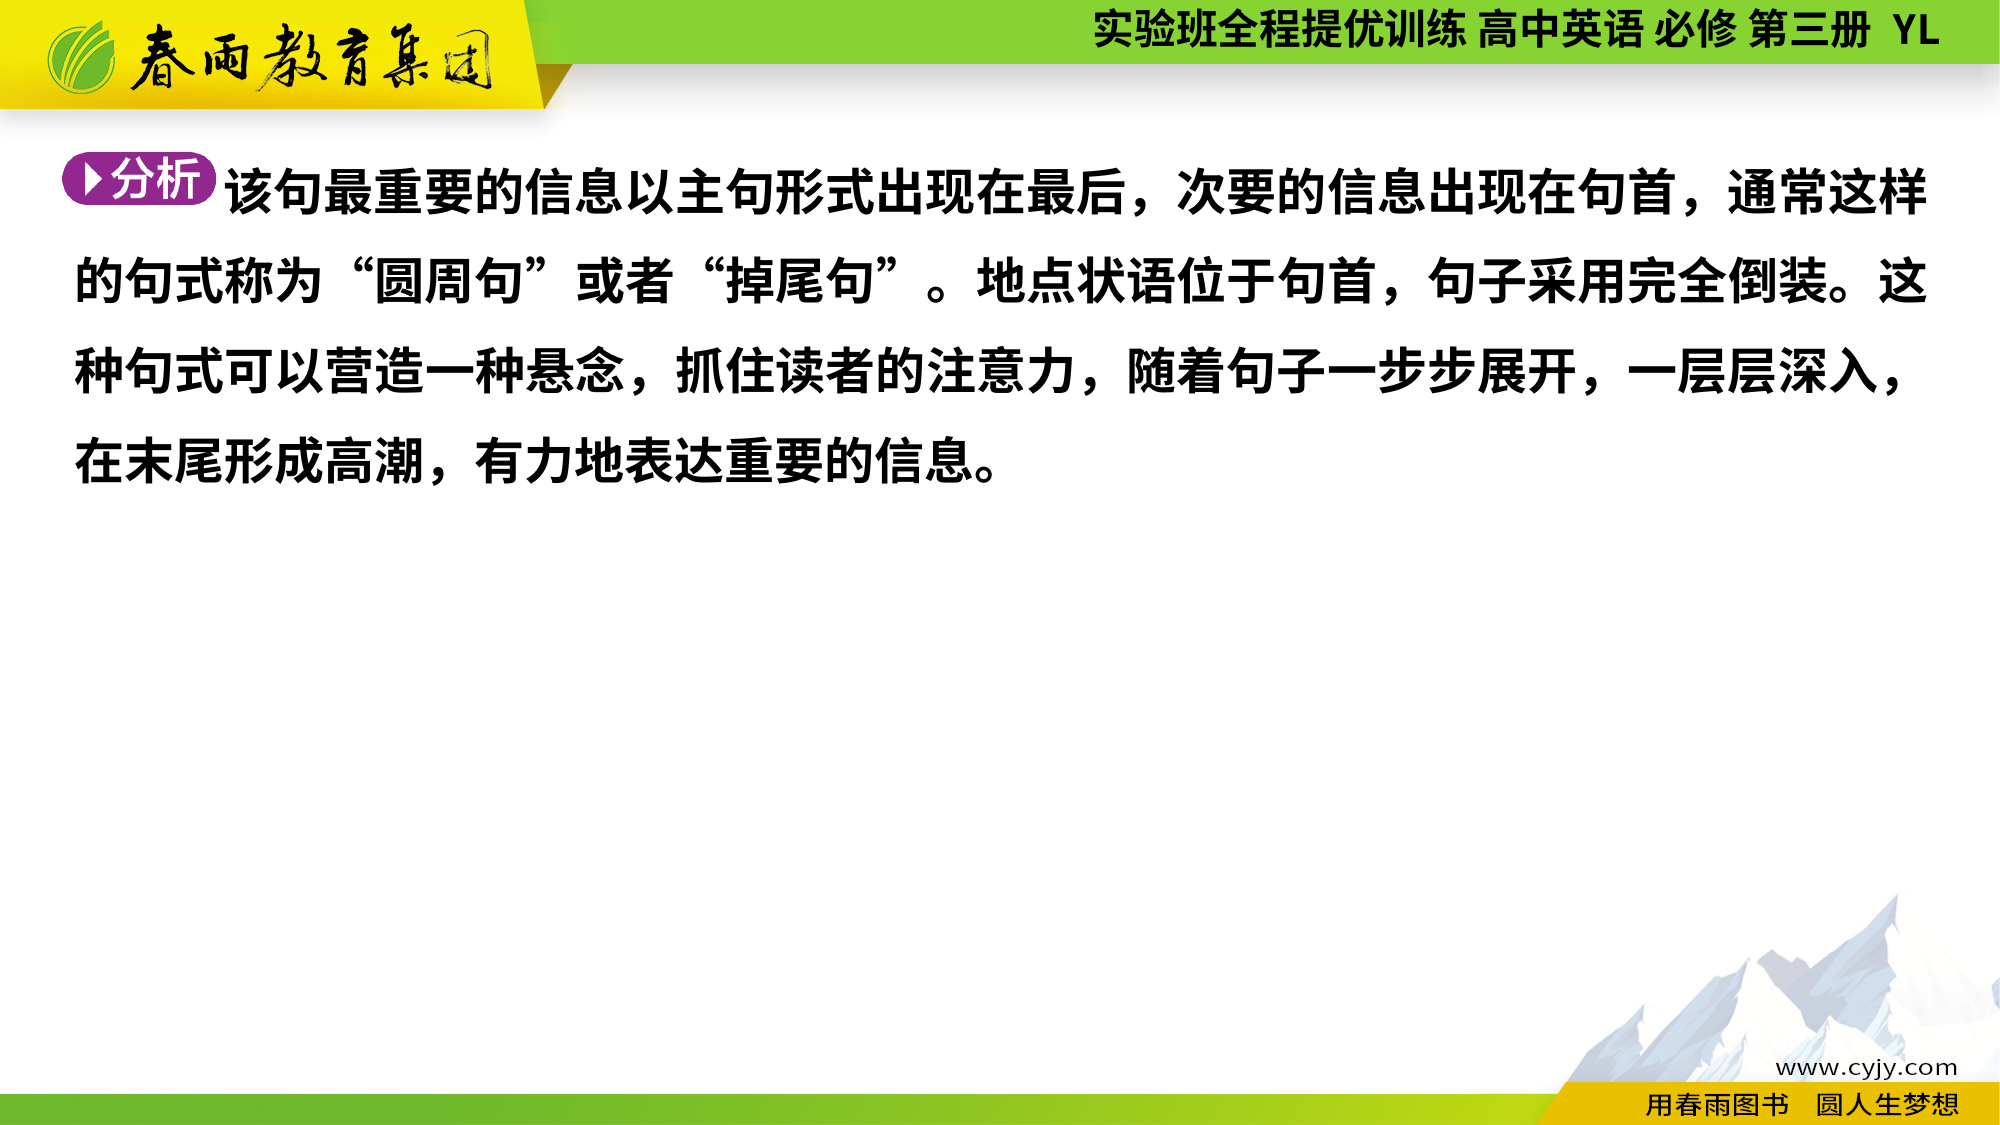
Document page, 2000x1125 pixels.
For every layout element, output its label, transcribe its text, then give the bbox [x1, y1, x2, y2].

list 该句最重要的信息以主句形式出现在最后，次要的信息出现在句首，通常这样的句式称为“圆周句”或者“掉尾句”。地点状语位于句首，句子采用完全倒装。这种句式可以营造一种悬念，抓住读者的注意力，随着句子一步步展开，一层层深入，在末尾形成高潮，有力地表达重要的信息。 [59, 122, 1944, 490]
picture [0, 0, 2000, 1125]
